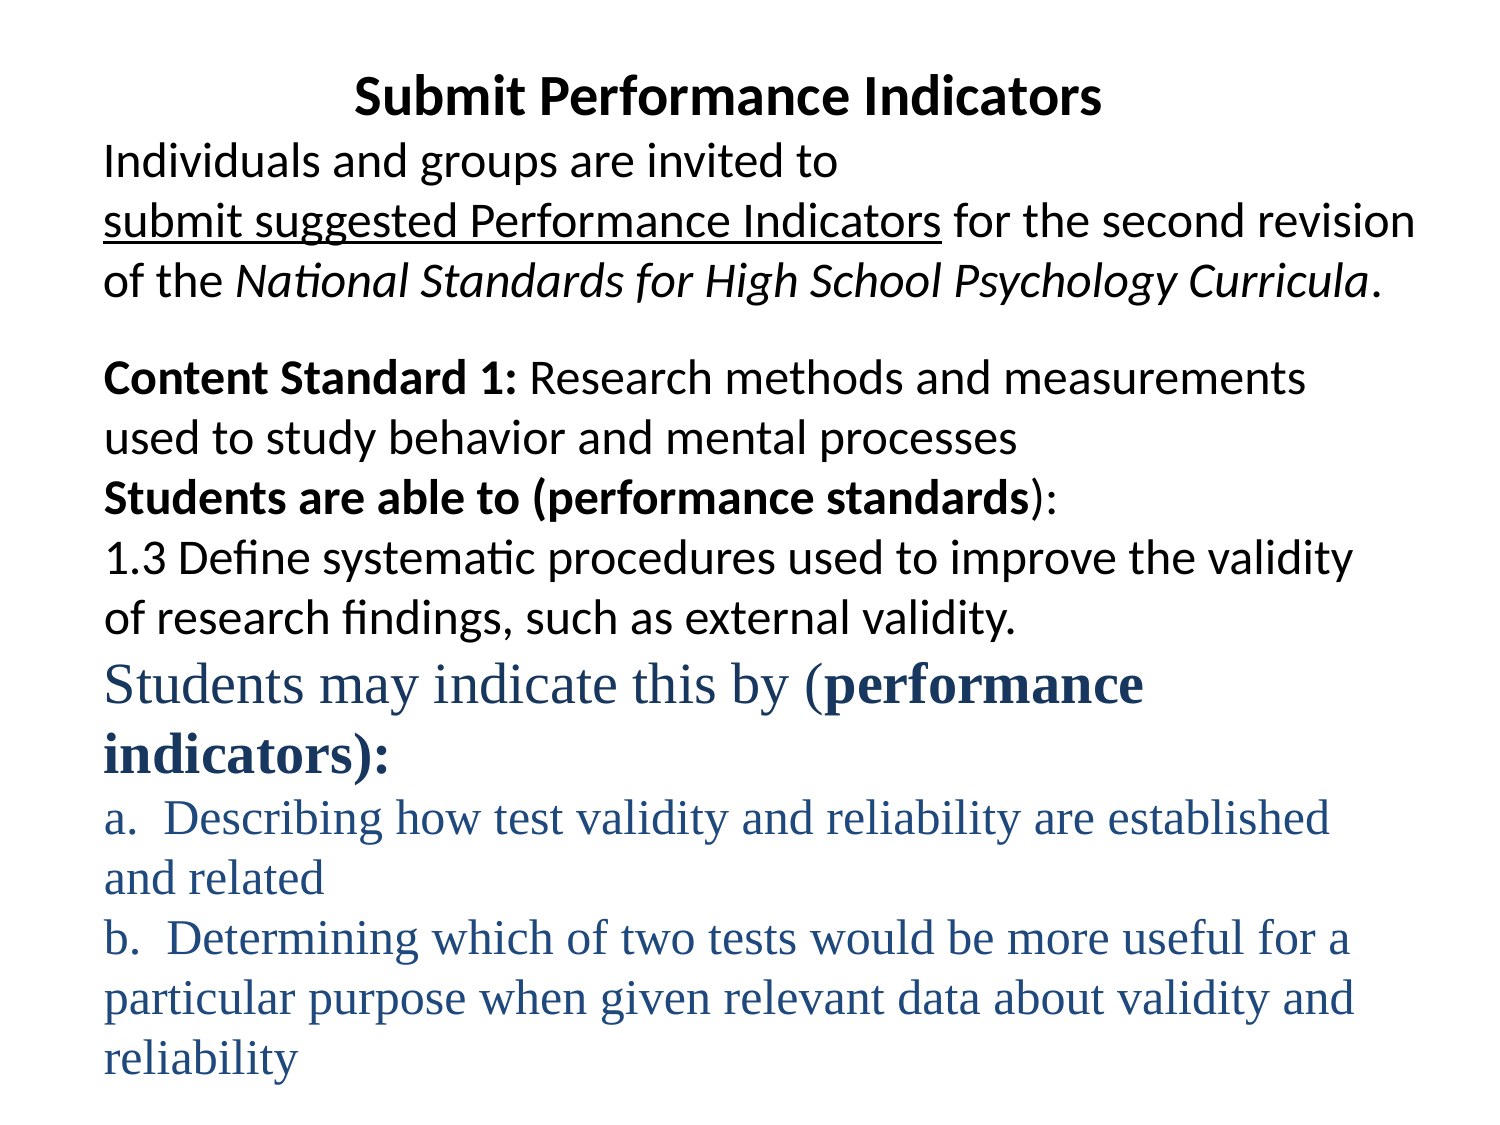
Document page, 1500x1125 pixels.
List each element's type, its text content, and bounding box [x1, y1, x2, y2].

text_box Content Standard 1: Research methods and measurements used to study behavior and mental processes Students are able to (performance standards): 1.3 Define systematic procedures used to improve the validity of research findings, such as external validity. Students may indicate this by (performance indicators): a. Describing how test validity and reliability are established and related b. Determining which of two tests would be more useful for a particular purpose when given relevant data about validity and reliability [88, 337, 1389, 1125]
text_box Submit Performance Indicators Individuals and groups are invited to submit suggested Performance Indicators for the second revision of the National Standards for High School Psychology Curricula. [88, 50, 1439, 315]
